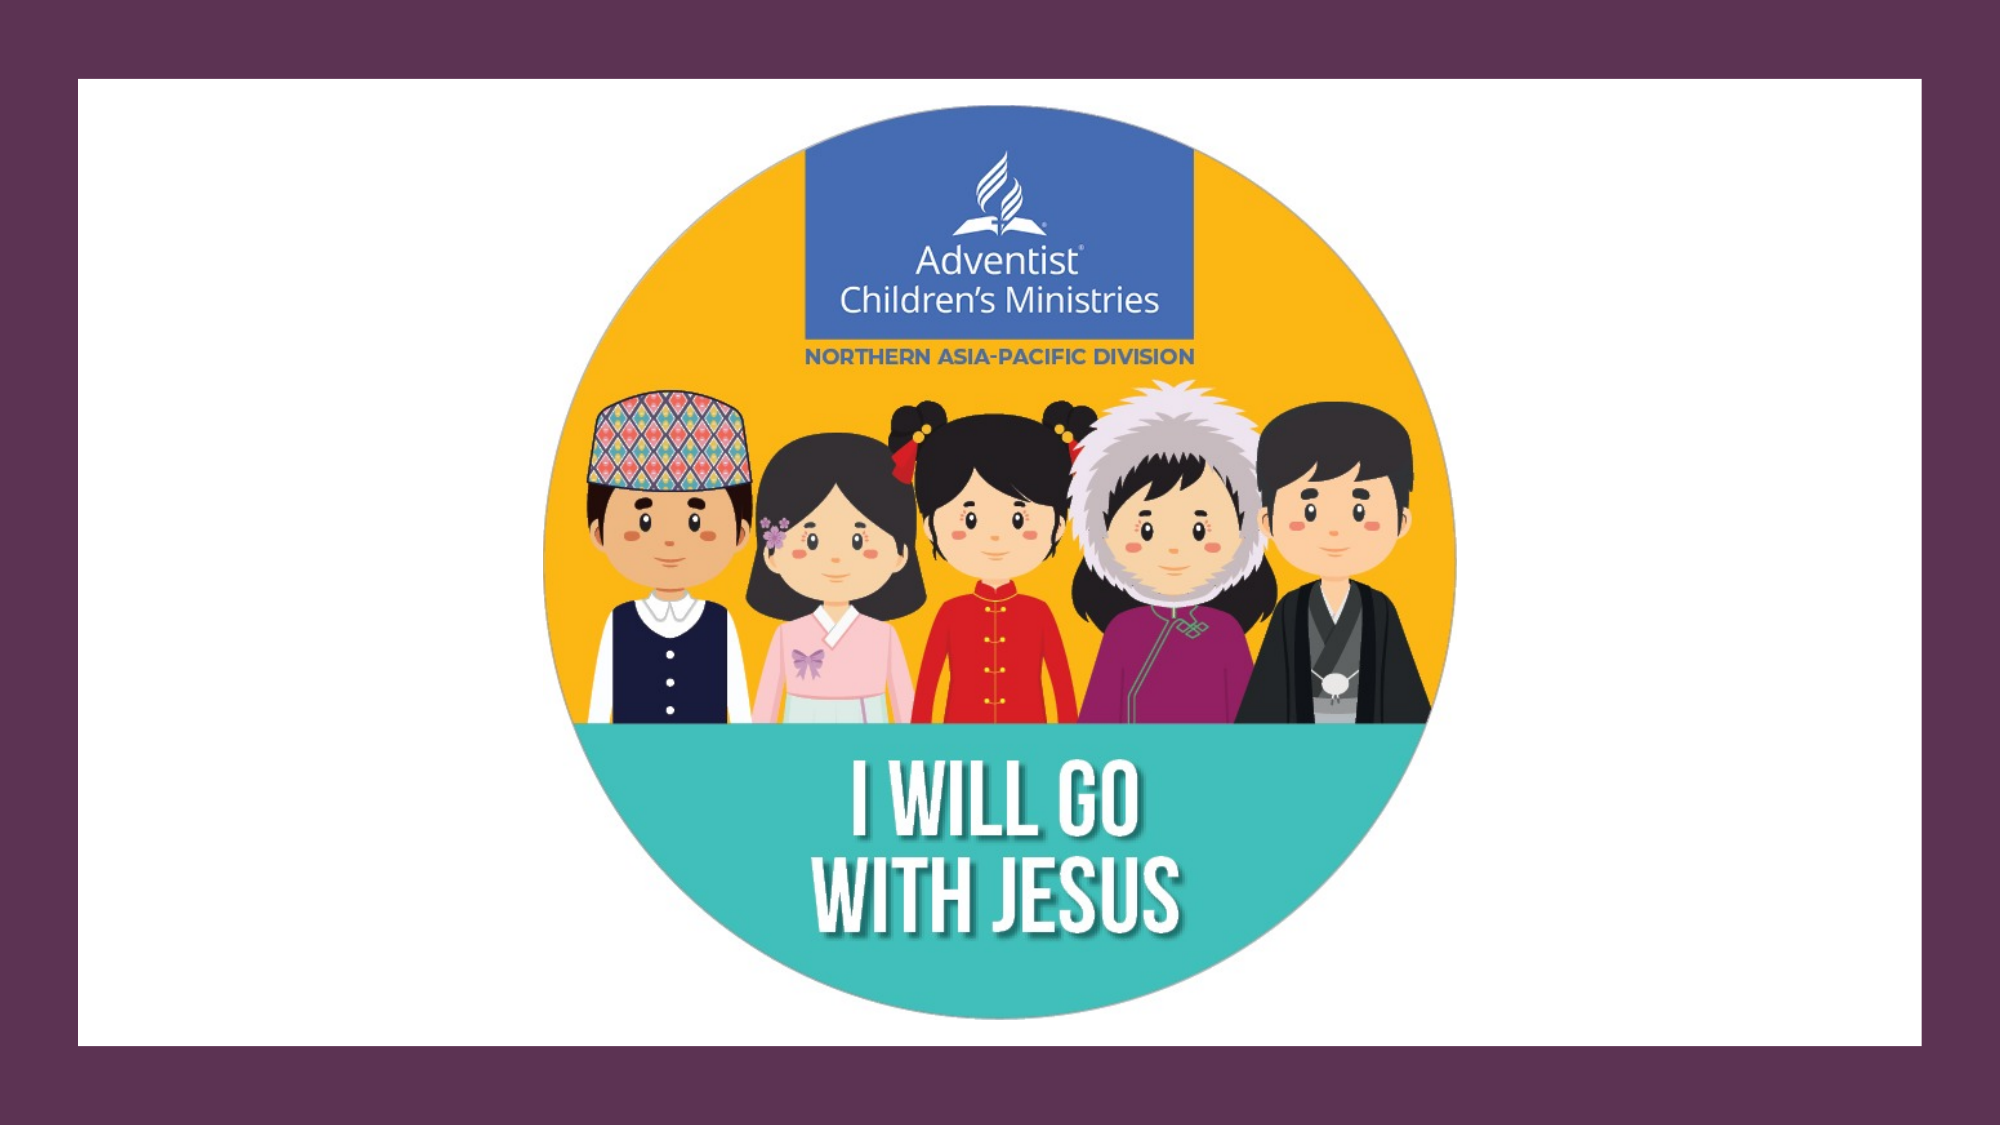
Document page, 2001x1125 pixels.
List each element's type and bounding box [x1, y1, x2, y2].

text_box [77, 77, 1923, 1048]
list [542, 104, 1458, 1020]
text_box [0, 0, 2000, 1125]
